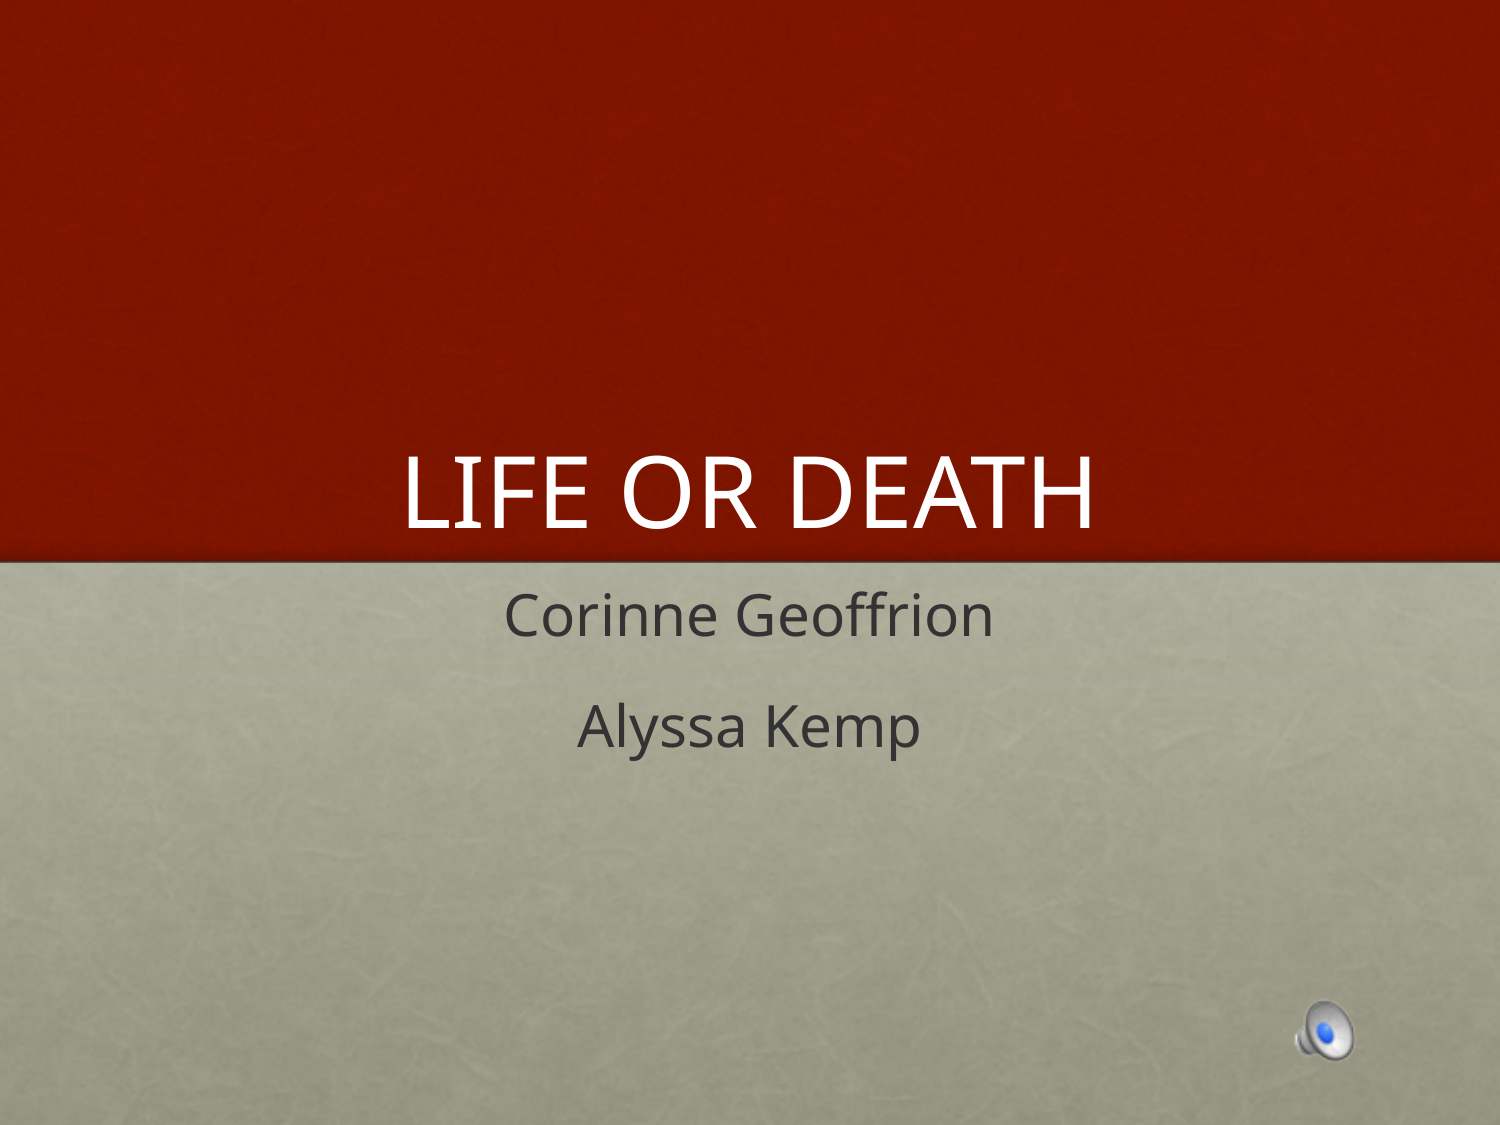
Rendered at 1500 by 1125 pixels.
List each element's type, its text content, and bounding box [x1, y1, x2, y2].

title LIFE OR DEATH [127, 314, 1372, 556]
picture [0, 541, 1500, 1125]
subtitle Corinne Geoffrion Alyssa Kemp [127, 570, 1372, 859]
